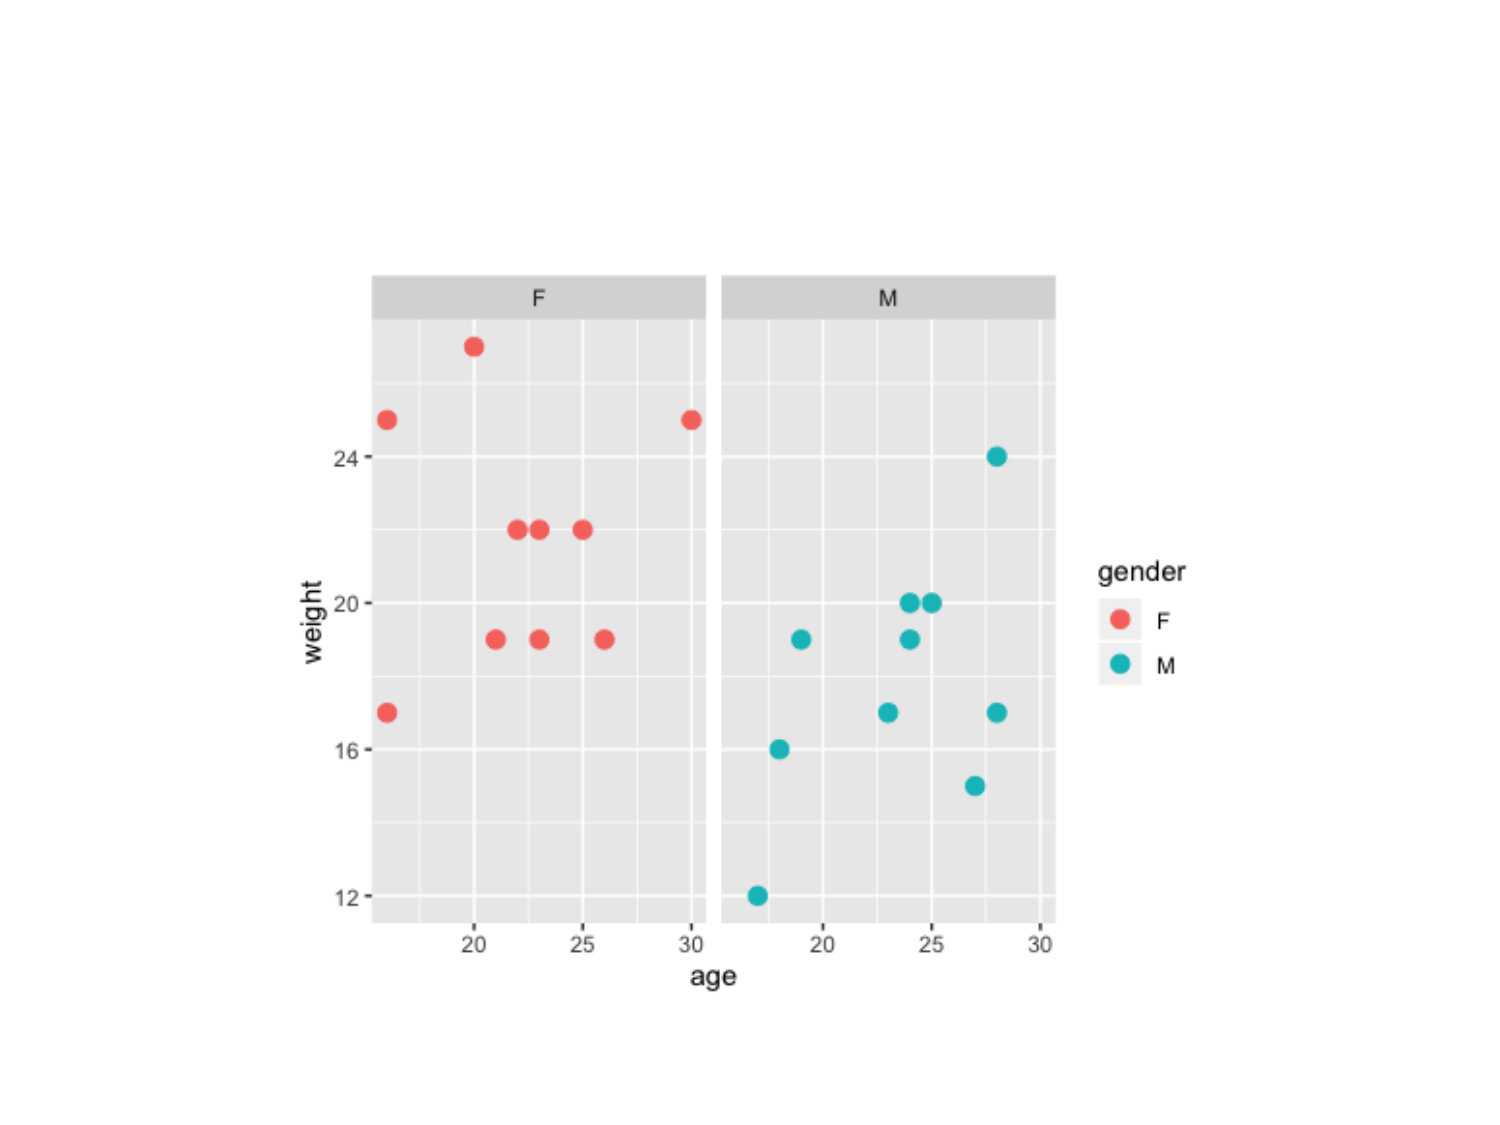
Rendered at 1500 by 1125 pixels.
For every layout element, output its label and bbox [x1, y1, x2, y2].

picture [287, 262, 1215, 1005]
